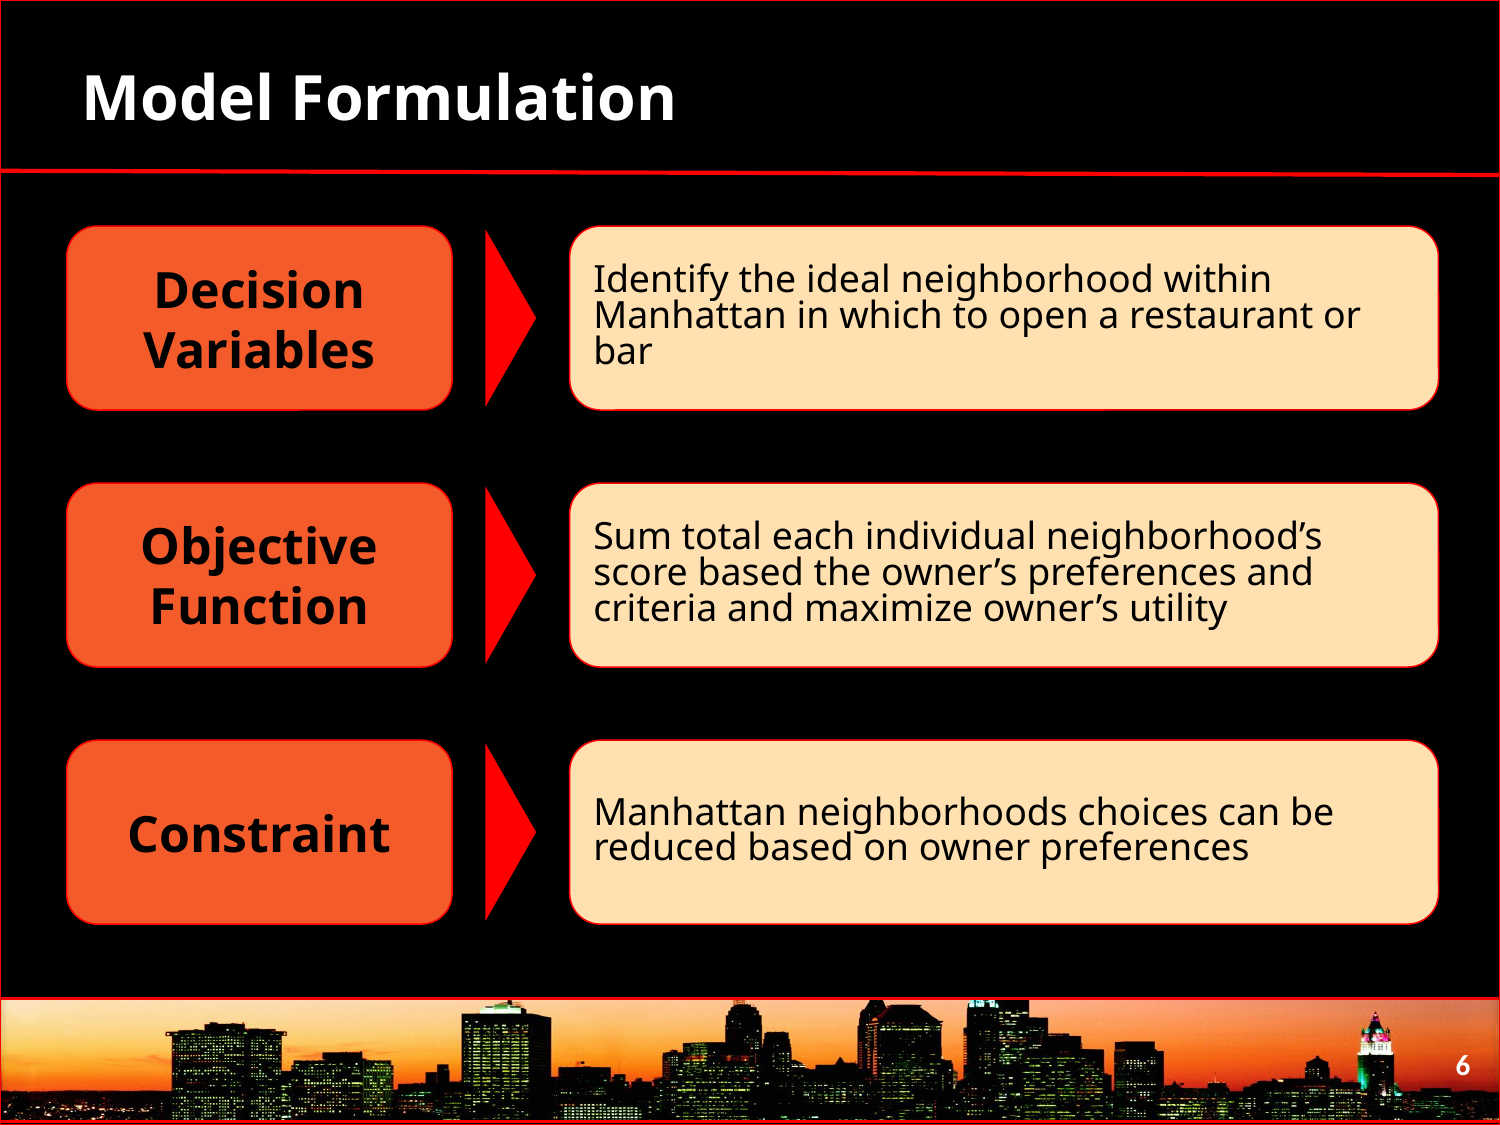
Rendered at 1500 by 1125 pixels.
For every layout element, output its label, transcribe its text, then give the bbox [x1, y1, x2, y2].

text_box [483, 739, 538, 925]
text_box [483, 482, 538, 668]
picture [1, 1000, 1499, 1120]
text_box Decision Variables [65, 225, 453, 411]
title Model Formulation [66, 45, 1417, 146]
text_box [483, 225, 538, 411]
text_box Manhattan neighborhoods choices can be reduced based on owner preferences [568, 739, 1440, 925]
text_box Sum total each individual neighborhood’s score based the owner’s preferences and criteria and maximize owner’s utility [568, 482, 1440, 668]
text_box Constraint [65, 739, 453, 925]
text_box Identify the ideal neighborhood within Manhattan in which to open a restaurant or bar [568, 225, 1440, 411]
text_box Objective Function [65, 482, 453, 668]
